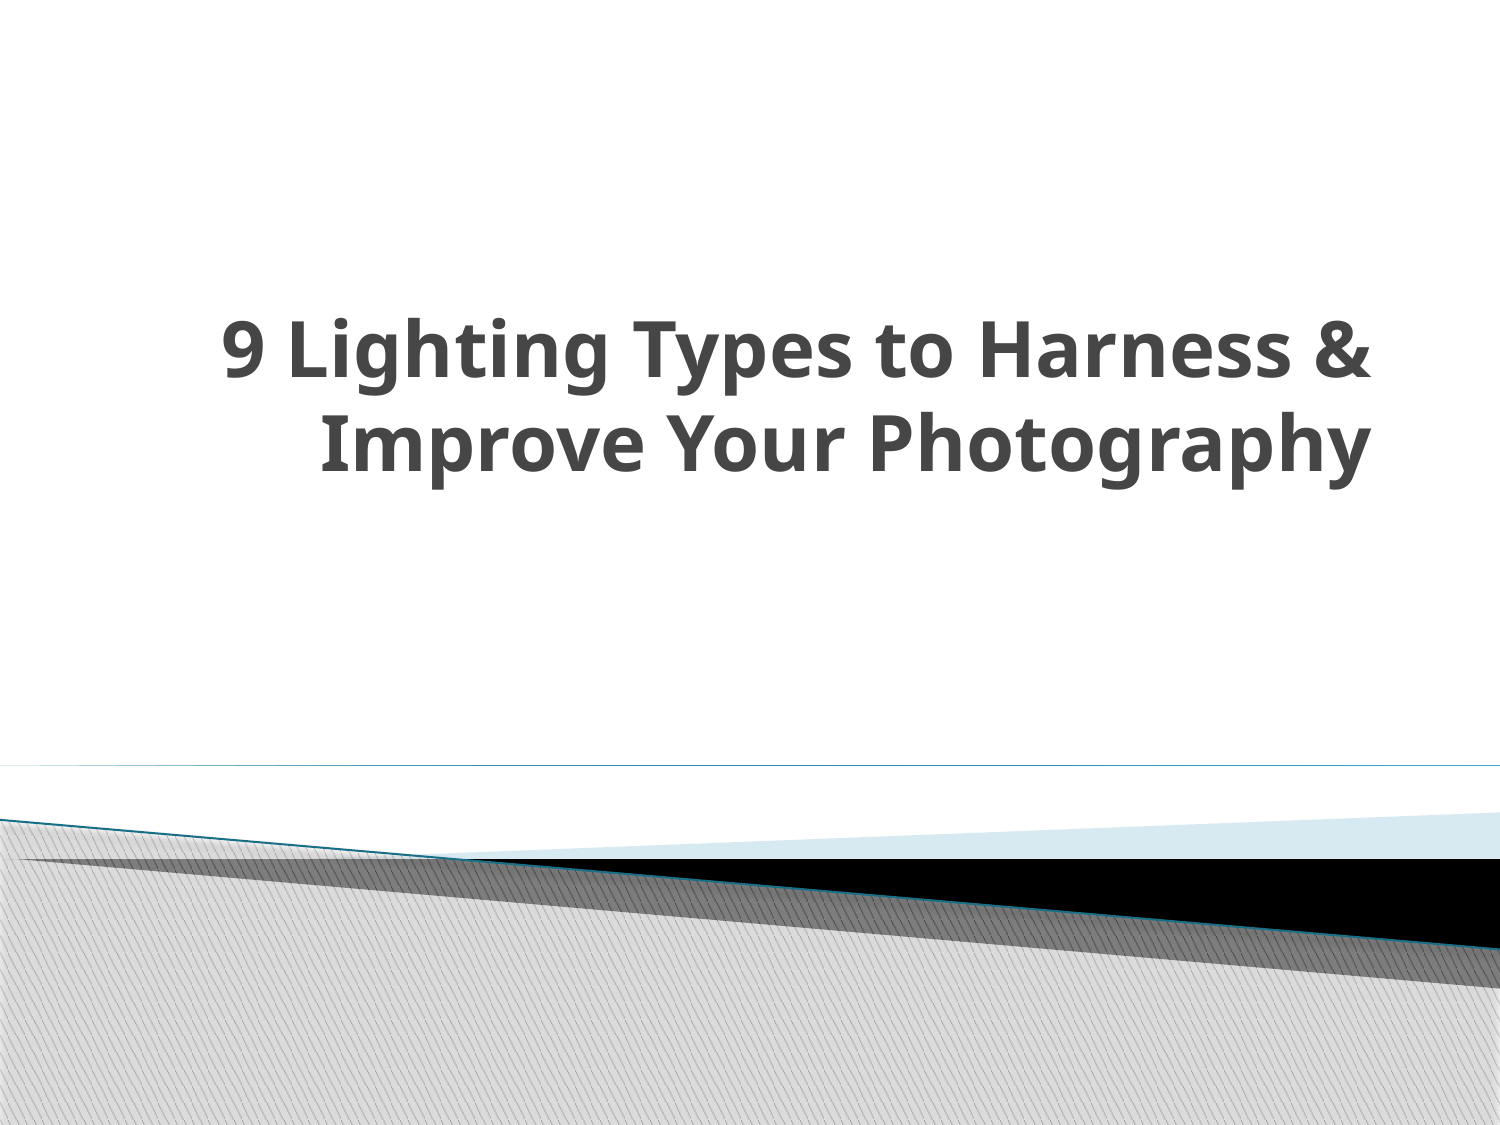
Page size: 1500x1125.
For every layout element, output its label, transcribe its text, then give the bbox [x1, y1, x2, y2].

picture [5, 859, 1500, 989]
title 9 Lighting Types to Harness & Improve Your Photography [112, 287, 1388, 588]
